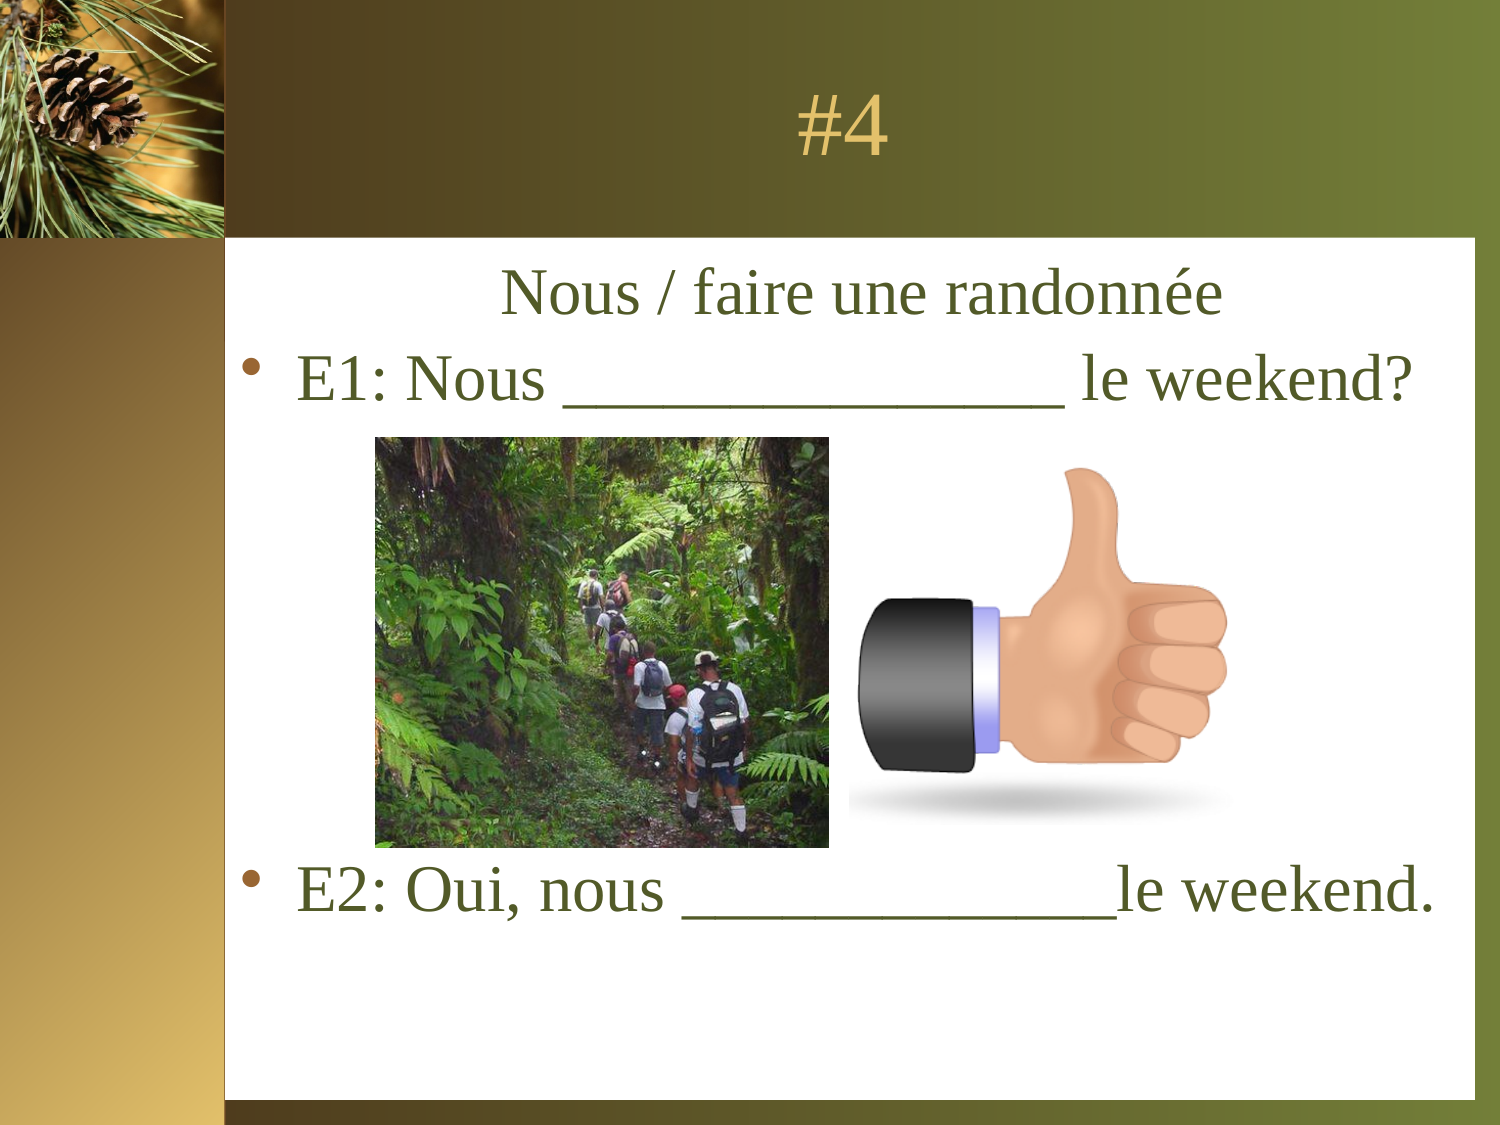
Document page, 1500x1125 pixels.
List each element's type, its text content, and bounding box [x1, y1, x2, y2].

title #4 [249, 24, 1438, 213]
picture [849, 437, 1238, 826]
list Nous / faire une randonnée E1: Nous _______________ le weekend? E2: Oui, nous _____________le weekend. [224, 249, 1500, 1063]
picture [374, 437, 829, 849]
picture [0, 0, 224, 238]
